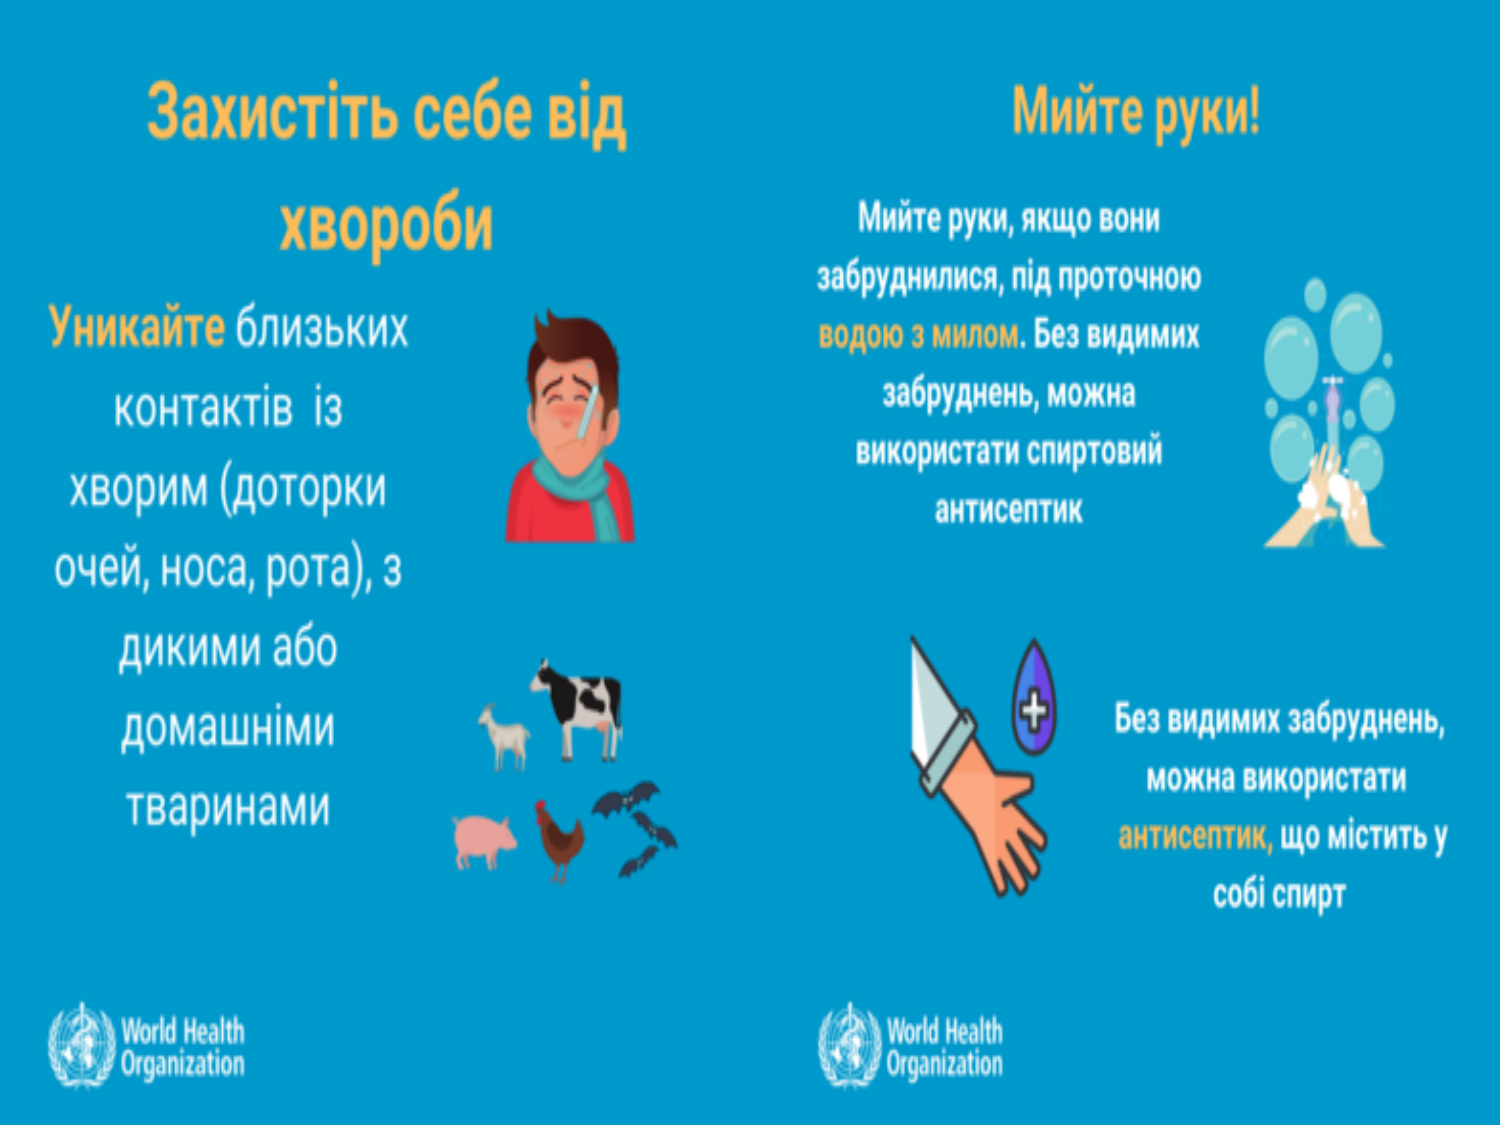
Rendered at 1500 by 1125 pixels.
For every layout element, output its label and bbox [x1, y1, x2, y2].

picture [283, 315, 301, 347]
picture [146, 712, 166, 747]
picture [160, 394, 178, 427]
picture [70, 473, 88, 507]
picture [371, 94, 398, 140]
picture [328, 78, 338, 140]
picture [1083, 382, 1136, 407]
picture [198, 712, 217, 747]
picture [311, 553, 329, 587]
picture [505, 309, 635, 543]
picture [181, 93, 237, 140]
picture [1012, 257, 1052, 297]
picture [1328, 825, 1346, 849]
picture [1305, 277, 1327, 312]
picture [1265, 398, 1278, 419]
picture [1014, 84, 1048, 134]
picture [1087, 324, 1199, 356]
picture [505, 93, 532, 140]
picture [289, 553, 309, 588]
picture [1079, 81, 1094, 95]
picture [184, 1015, 244, 1044]
picture [91, 473, 111, 507]
picture [285, 712, 311, 746]
picture [167, 633, 186, 667]
picture [932, 324, 1025, 349]
picture [136, 472, 156, 518]
picture [270, 93, 325, 140]
picture [1308, 401, 1317, 416]
picture [1288, 698, 1360, 742]
picture [159, 473, 177, 507]
picture [369, 315, 387, 348]
picture [384, 553, 401, 588]
picture [228, 553, 246, 588]
picture [443, 75, 502, 140]
picture [144, 633, 163, 667]
picture [478, 703, 531, 772]
picture [818, 1001, 883, 1090]
picture [253, 713, 272, 746]
picture [365, 579, 372, 594]
picture [118, 633, 142, 676]
picture [191, 792, 210, 837]
picture [212, 633, 237, 667]
picture [346, 473, 364, 507]
picture [1243, 766, 1406, 801]
picture [529, 659, 623, 762]
picture [883, 372, 955, 416]
picture [120, 313, 160, 348]
picture [169, 792, 187, 827]
picture [372, 187, 462, 268]
picture [1035, 315, 1079, 349]
picture [1330, 292, 1382, 374]
picture [340, 205, 368, 252]
picture [240, 94, 267, 140]
picture [1027, 431, 1162, 474]
picture [1048, 382, 1082, 407]
picture [366, 473, 385, 507]
picture [316, 383, 321, 427]
picture [162, 553, 180, 587]
picture [1121, 96, 1143, 135]
picture [143, 579, 149, 594]
picture [183, 553, 225, 588]
picture [580, 78, 627, 152]
picture [391, 315, 408, 348]
picture [331, 553, 349, 588]
picture [116, 394, 134, 427]
picture [1115, 700, 1160, 733]
picture [295, 620, 337, 668]
picture [281, 792, 306, 825]
picture [857, 440, 885, 466]
picture [74, 314, 117, 348]
picture [276, 703, 281, 746]
picture [1148, 766, 1235, 792]
picture [621, 846, 657, 876]
picture [163, 313, 225, 348]
picture [348, 315, 366, 348]
picture [273, 393, 292, 428]
picture [1169, 709, 1280, 739]
picture [352, 540, 363, 599]
picture [1156, 96, 1247, 149]
picture [859, 199, 941, 232]
picture [340, 94, 368, 140]
picture [955, 382, 1039, 413]
picture [887, 1015, 939, 1044]
picture [887, 1047, 1002, 1084]
picture [170, 712, 195, 746]
picture [55, 553, 96, 588]
picture [121, 712, 144, 755]
picture [299, 472, 319, 508]
picture [224, 383, 269, 427]
picture [817, 256, 889, 300]
picture [122, 1015, 176, 1044]
picture [315, 713, 333, 746]
picture [465, 205, 492, 250]
picture [594, 783, 657, 816]
picture [414, 93, 441, 140]
picture [326, 315, 344, 348]
picture [534, 799, 585, 885]
picture [258, 314, 278, 347]
picture [911, 636, 1047, 898]
picture [48, 1001, 117, 1090]
picture [248, 579, 254, 594]
picture [181, 473, 207, 507]
picture [257, 472, 278, 508]
picture [1150, 265, 1201, 291]
picture [634, 813, 676, 846]
picture [1059, 265, 1147, 300]
picture [214, 792, 232, 825]
picture [549, 94, 576, 140]
picture [201, 393, 219, 428]
picture [452, 815, 518, 872]
picture [99, 553, 119, 588]
picture [1213, 873, 1264, 908]
picture [1349, 816, 1427, 850]
picture [949, 207, 1013, 241]
picture [236, 301, 257, 348]
picture [1282, 825, 1320, 856]
picture [1051, 96, 1120, 134]
picture [322, 472, 342, 519]
picture [1119, 825, 1273, 856]
picture [236, 792, 255, 825]
picture [166, 301, 180, 312]
picture [267, 553, 286, 599]
picture [273, 632, 292, 667]
picture [911, 324, 924, 349]
picture [181, 393, 199, 427]
picture [305, 313, 322, 348]
picture [1012, 639, 1057, 756]
picture [324, 393, 342, 428]
picture [1435, 825, 1448, 858]
picture [124, 543, 137, 552]
picture [890, 265, 1004, 297]
picture [1360, 708, 1444, 739]
picture [136, 393, 156, 428]
picture [221, 712, 248, 747]
picture [279, 473, 298, 507]
picture [48, 303, 72, 348]
picture [242, 633, 260, 667]
picture [147, 79, 178, 140]
picture [888, 440, 1019, 474]
picture [819, 324, 904, 356]
picture [112, 472, 133, 508]
picture [1360, 377, 1395, 433]
picture [279, 205, 307, 250]
picture [1343, 409, 1356, 430]
picture [310, 792, 329, 825]
picture [258, 792, 276, 827]
picture [126, 792, 166, 826]
picture [121, 1047, 244, 1084]
picture [122, 553, 140, 587]
picture [220, 458, 256, 519]
picture [1383, 353, 1392, 368]
picture [1272, 884, 1346, 917]
picture [309, 205, 337, 250]
picture [935, 499, 1083, 524]
picture [1264, 315, 1319, 401]
picture [1100, 207, 1159, 232]
picture [946, 1015, 1002, 1044]
picture [1022, 207, 1092, 238]
picture [1263, 375, 1386, 549]
picture [1251, 84, 1258, 134]
picture [189, 633, 207, 667]
